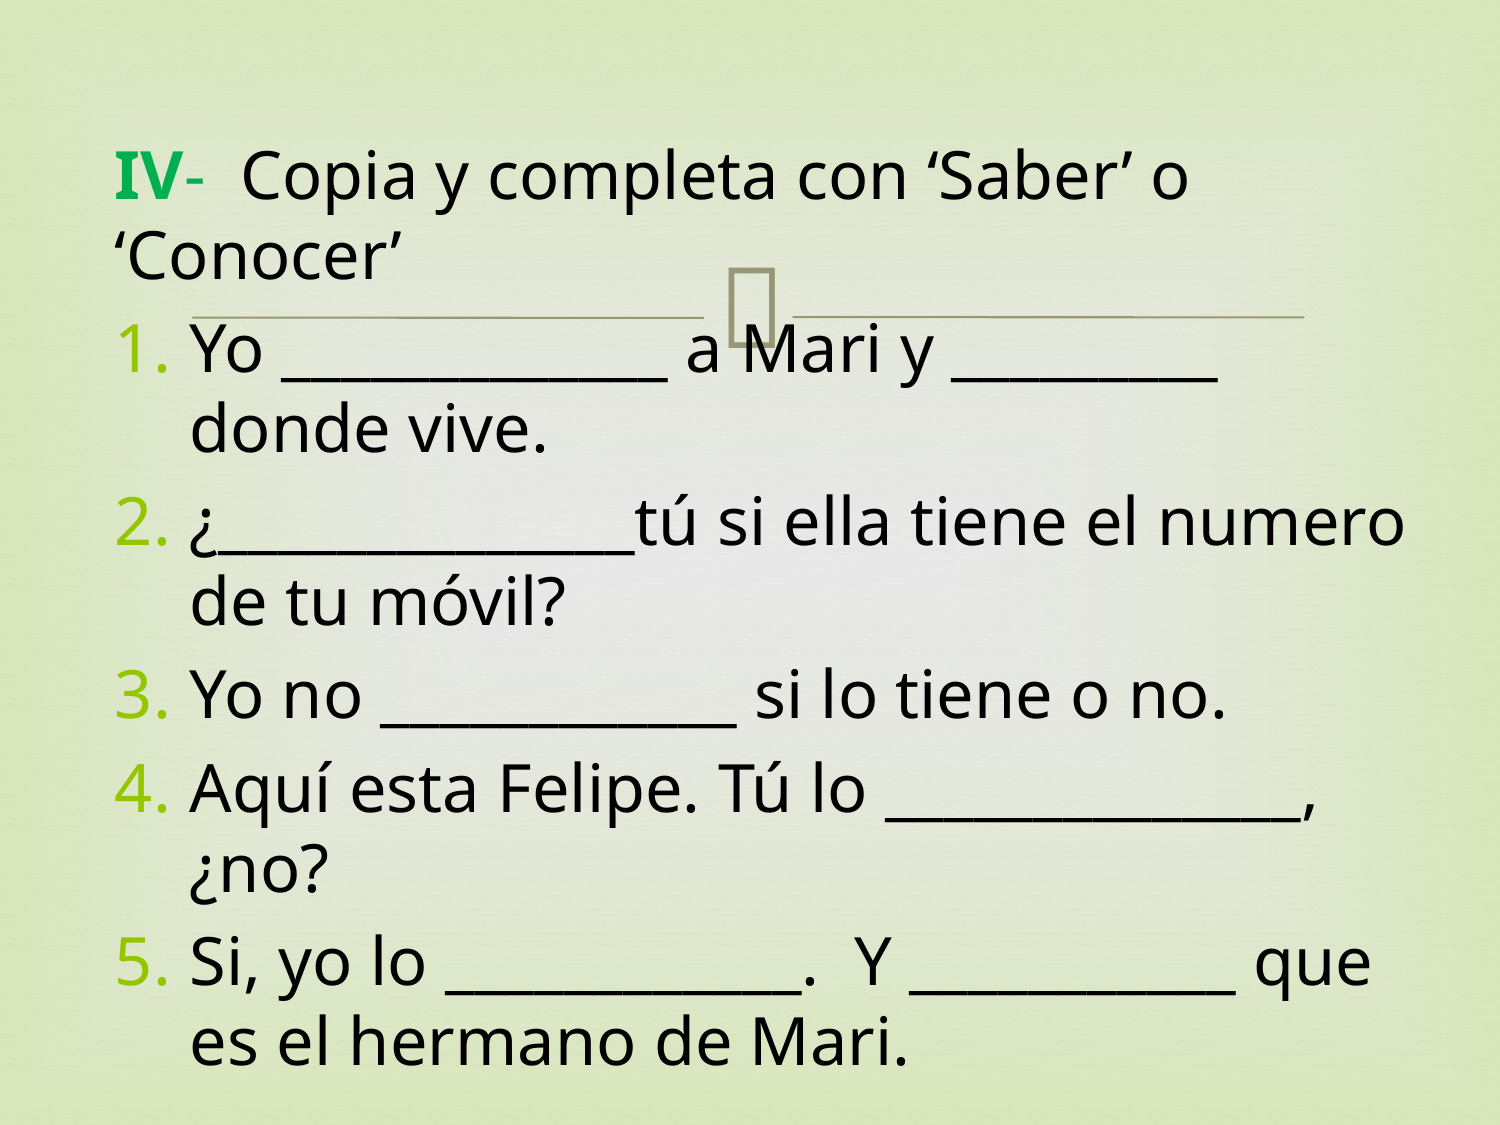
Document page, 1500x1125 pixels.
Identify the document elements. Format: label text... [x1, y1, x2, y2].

list IV- Copia y completa con ‘Saber’ o ‘Conocer’ Yo _____________ a Mari y _________ donde vive. ¿______________tú si ella tiene el numero de tu móvil? Yo no ____________ si lo tiene o no. Aquí esta Felipe. Tú lo ______________, ¿no? Si, yo lo ____________. Y ___________ que es el hermano de Mari. [99, 125, 1450, 988]
